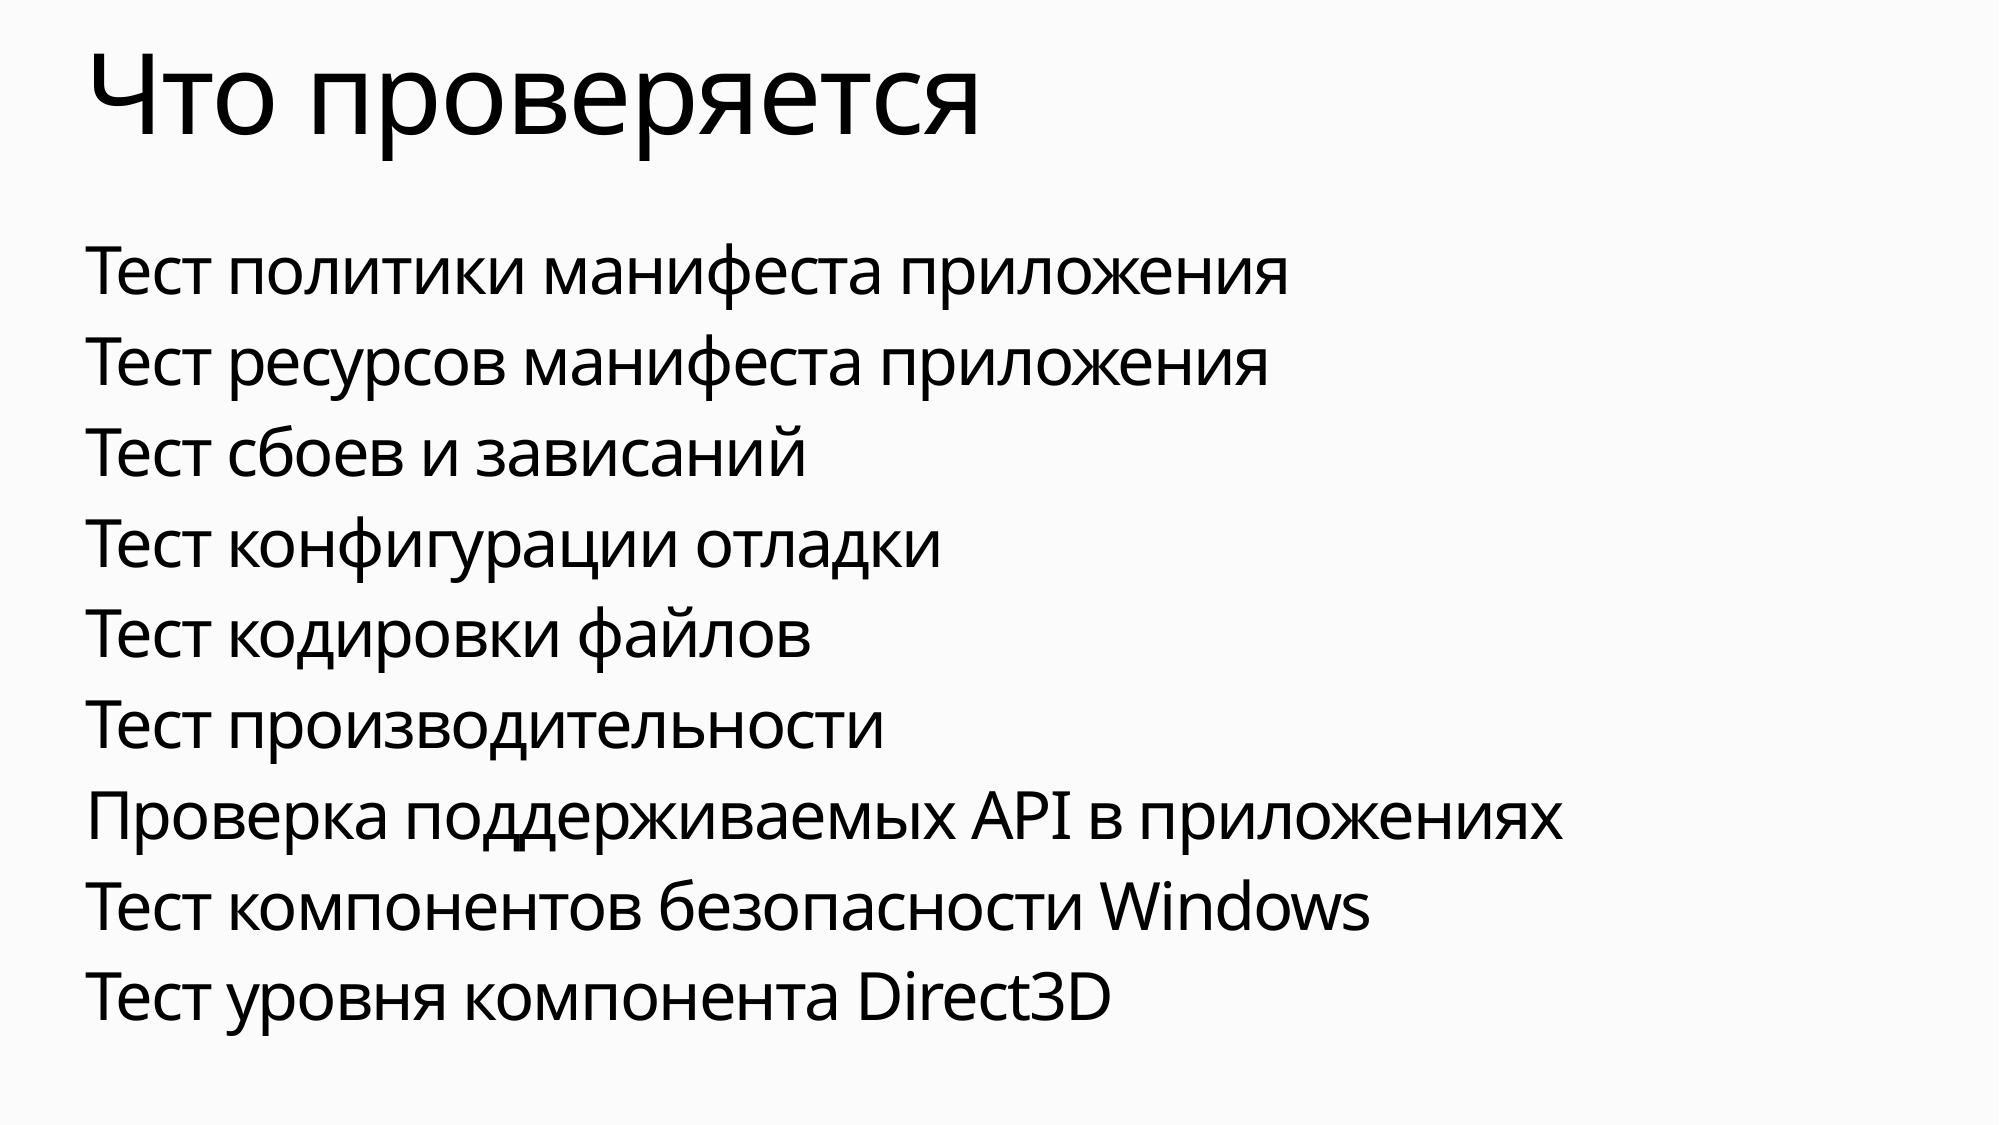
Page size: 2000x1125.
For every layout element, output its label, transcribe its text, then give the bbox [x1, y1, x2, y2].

title Что проверяется [85, 37, 1914, 161]
list Тест политики манифеста приложения Тест ресурсов манифеста приложения Тест сбоев и зависаний Тест конфигурации отладки Тест кодировки файлов Тест производительности Проверка поддерживаемых API в приложениях Тест компонентов безопасности Windows Тест уровня компонента Direct3D [85, 237, 1914, 1044]
